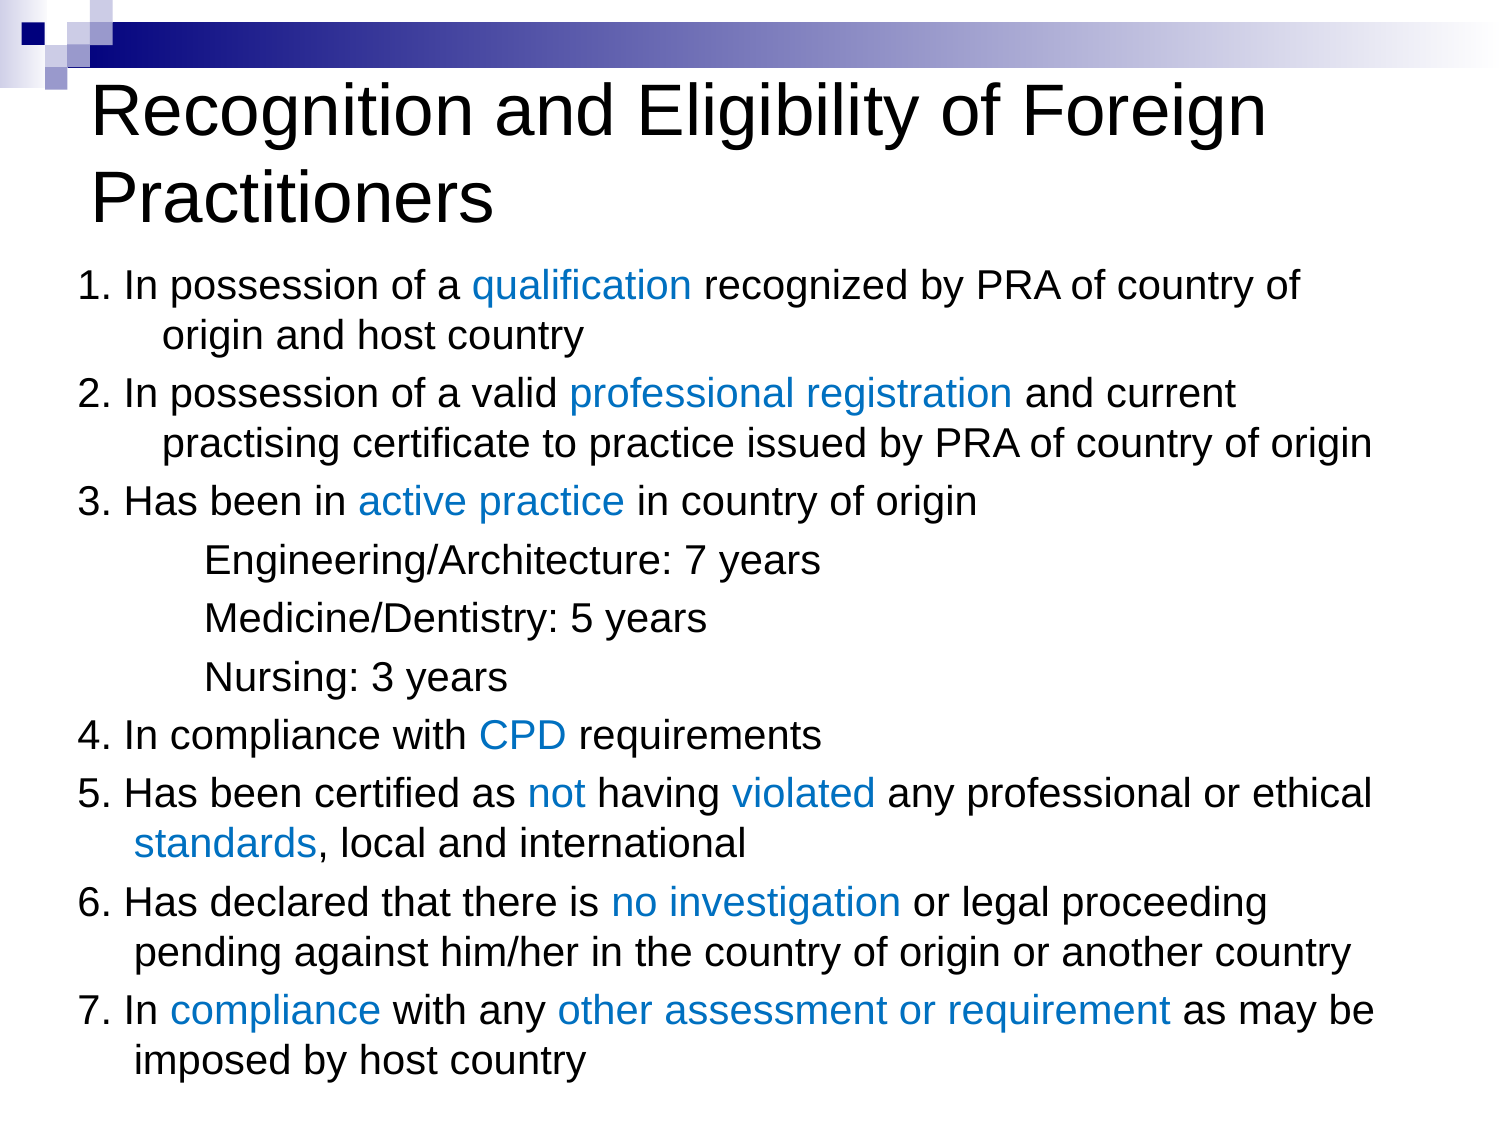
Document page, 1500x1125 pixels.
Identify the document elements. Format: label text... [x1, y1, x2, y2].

title Recognition and Eligibility of Foreign Practitioners [74, 37, 1426, 263]
list 1. In possession of a qualification recognized by PRA of country of origin and host country 2. In possession of a valid professional registration and current practising certificate to practice issued by PRA of country of origin 3. Has been in active practice in country of origin Engineering/Architecture: 7 years Medicine/Dentistry: 5 years Nursing: 3 years 4. In compliance with CPD requirements 5. Has been certified as not having violated any professional or ethical standards, local and international 6. Has declared that there is no investigation or legal proceeding pending against him/her in the country of origin or another country 7. In compliance with any other assessment or requirement as may be imposed by host country [62, 249, 1413, 888]
